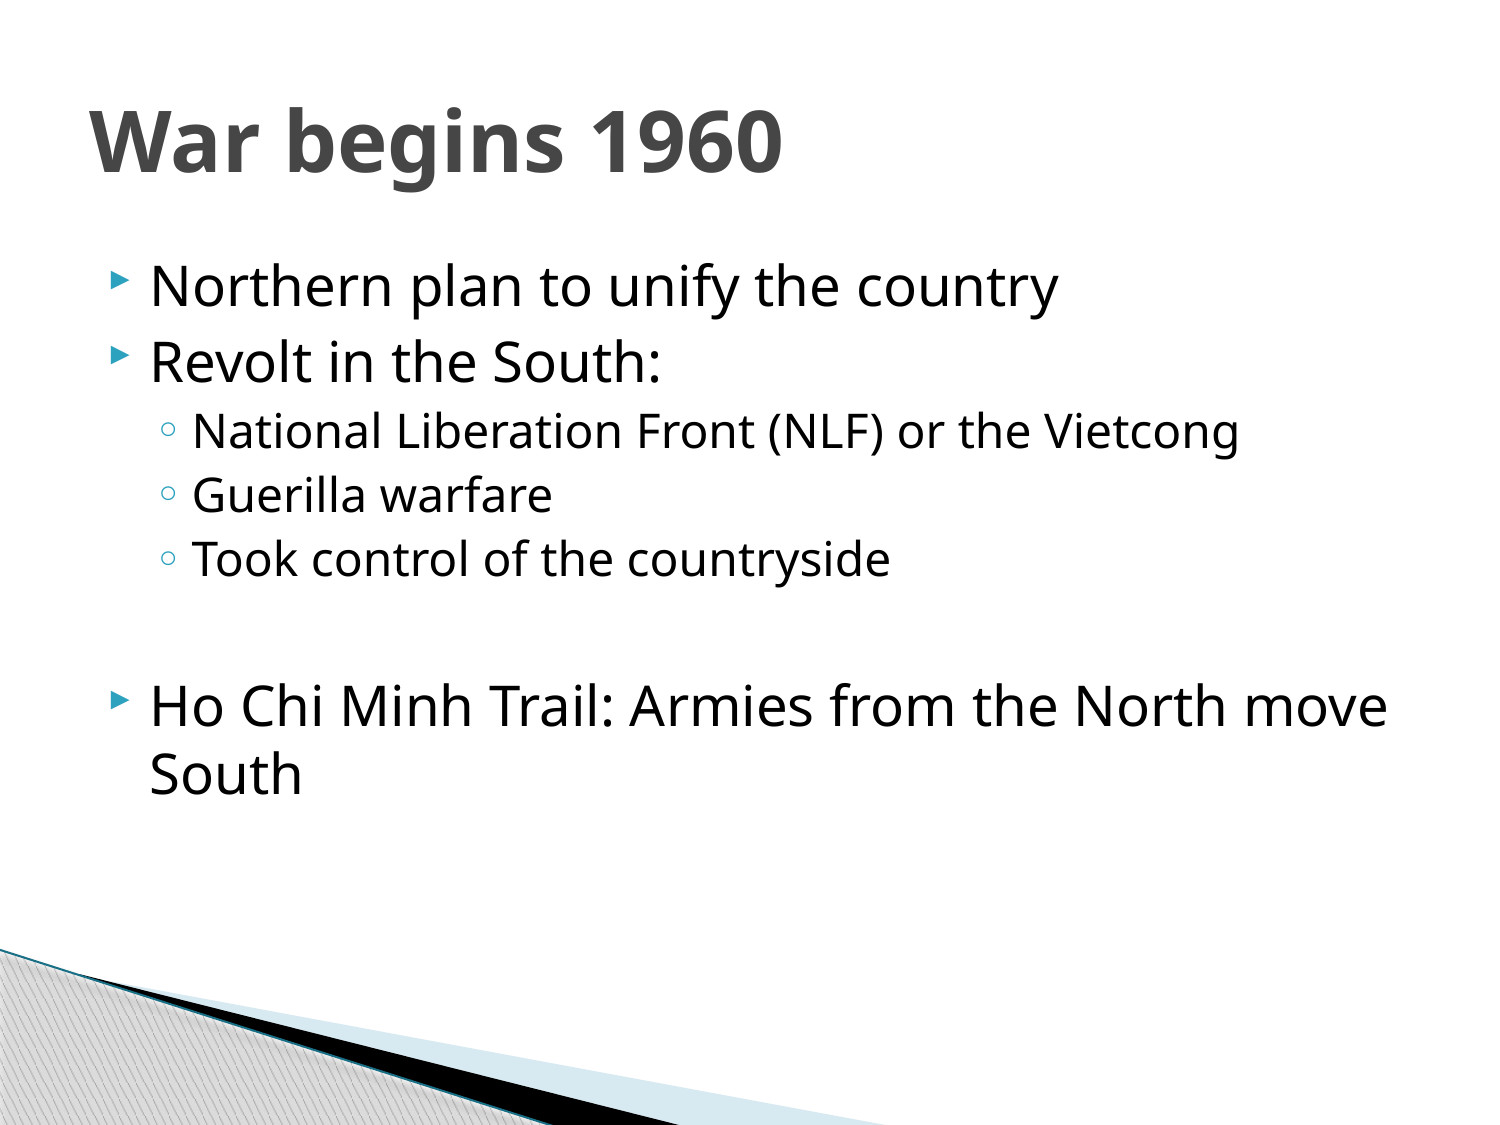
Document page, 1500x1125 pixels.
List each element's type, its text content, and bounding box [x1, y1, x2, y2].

list Northern plan to unify the country Revolt in the South: National Liberation Front (NLF) or the Vietcong Guerilla warfare Took control of the countryside Ho Chi Minh Trail: Armies from the North move South [75, 243, 1425, 986]
title War begins 1960 [75, 45, 1425, 233]
